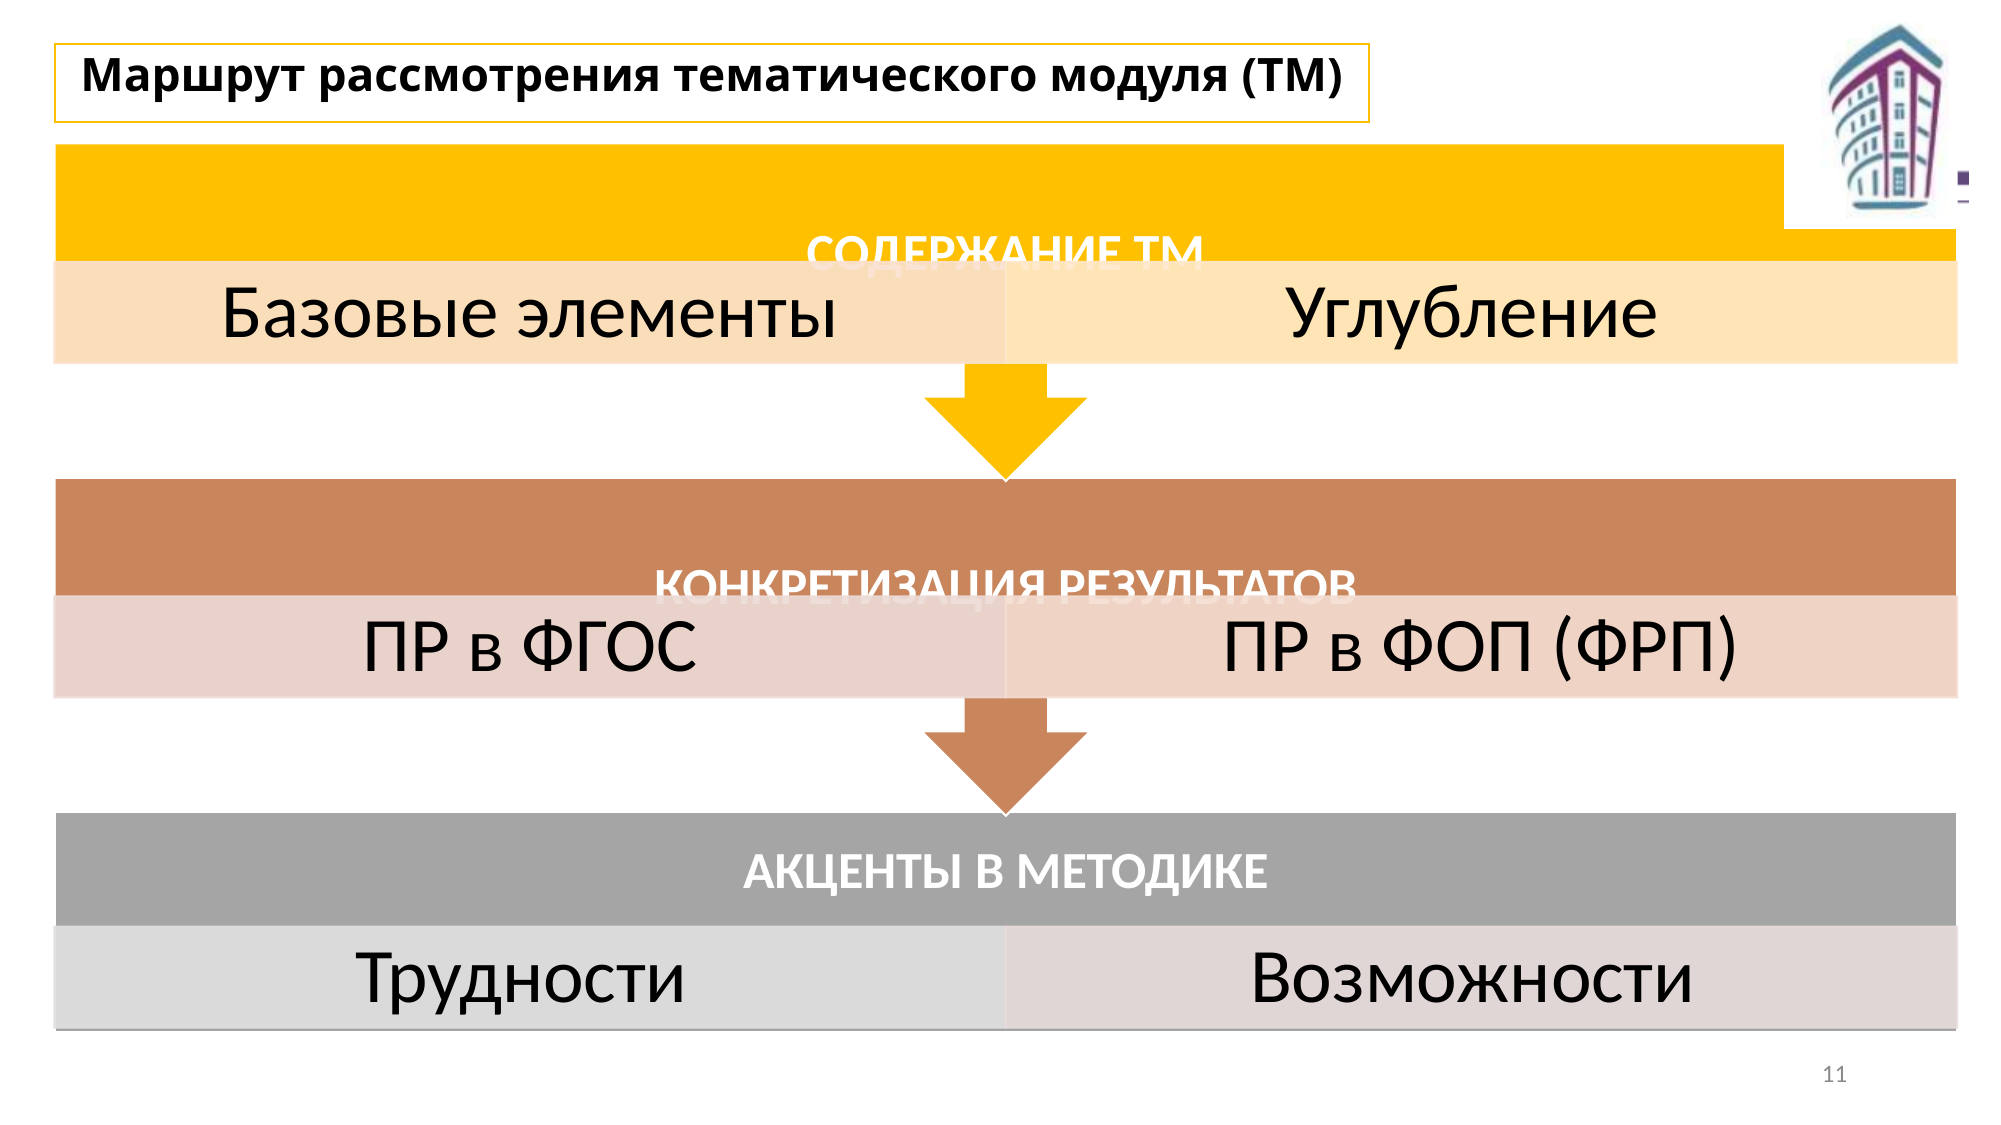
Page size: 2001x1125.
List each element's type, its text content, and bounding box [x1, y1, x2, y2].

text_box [54, 143, 1958, 1033]
list Маршрут рассмотрения тематического модуля (ТМ) [54, 43, 1370, 123]
picture [1784, 22, 1969, 229]
slide_number 11 [1412, 1042, 1863, 1103]
